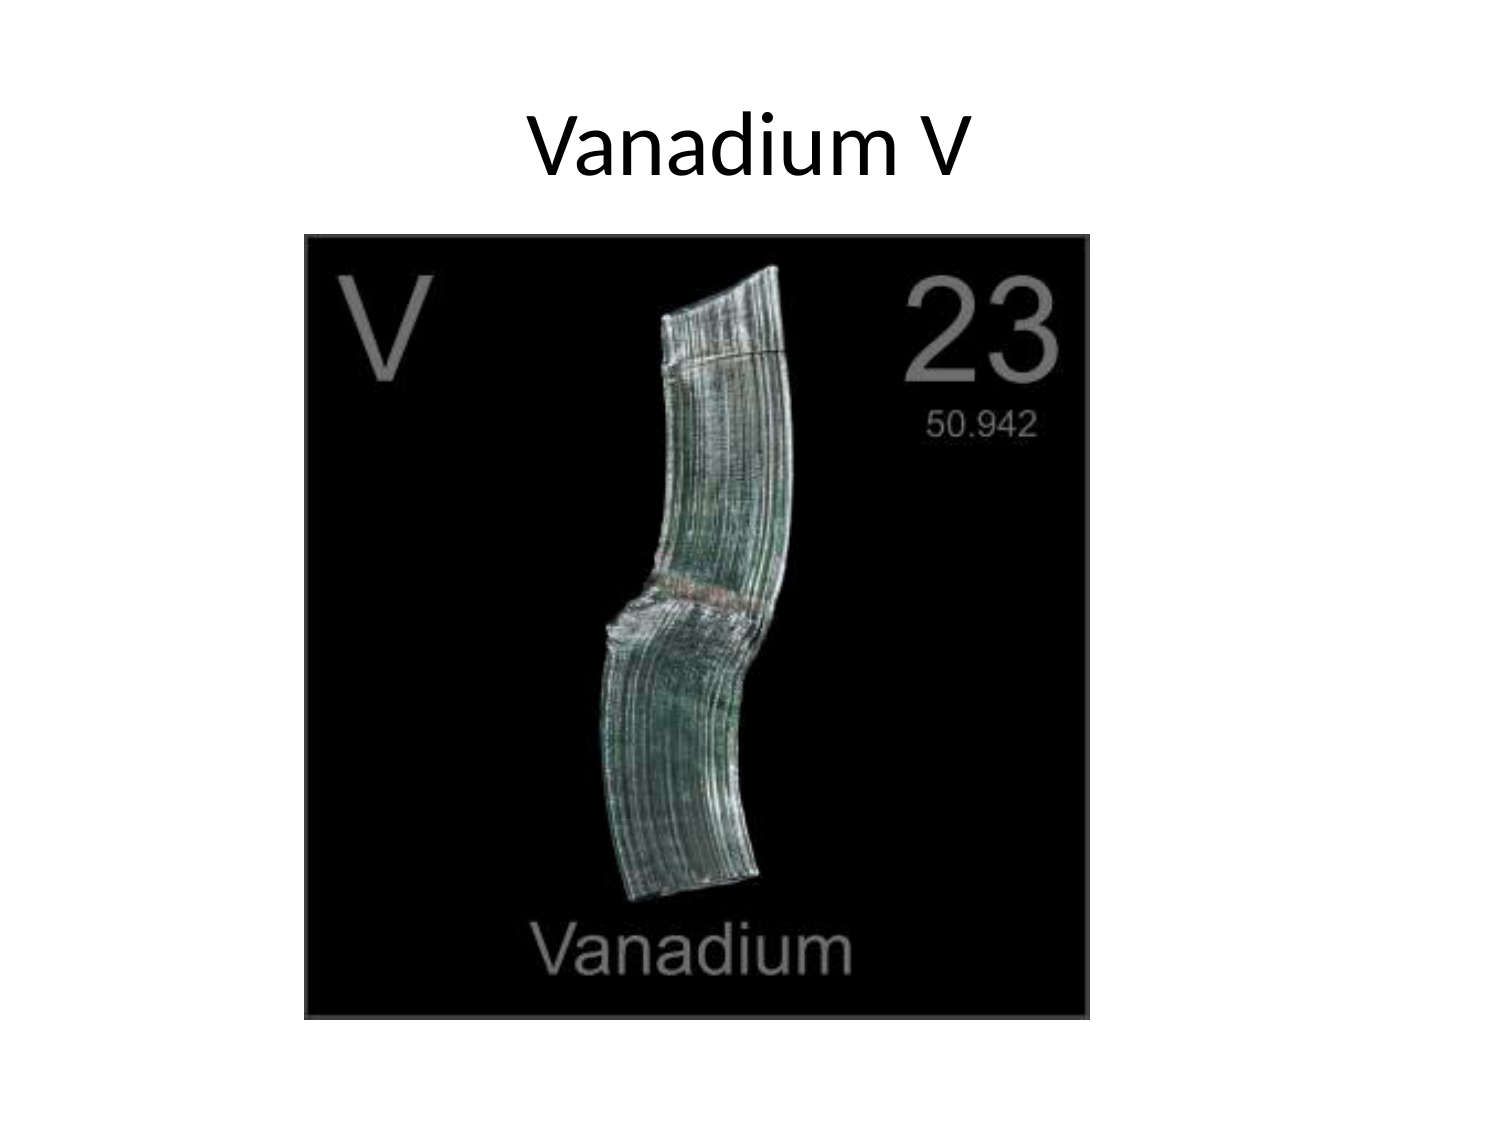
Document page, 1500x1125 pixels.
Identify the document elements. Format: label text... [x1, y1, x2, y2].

title Vanadium V [75, 45, 1425, 233]
picture [304, 234, 1091, 1020]
